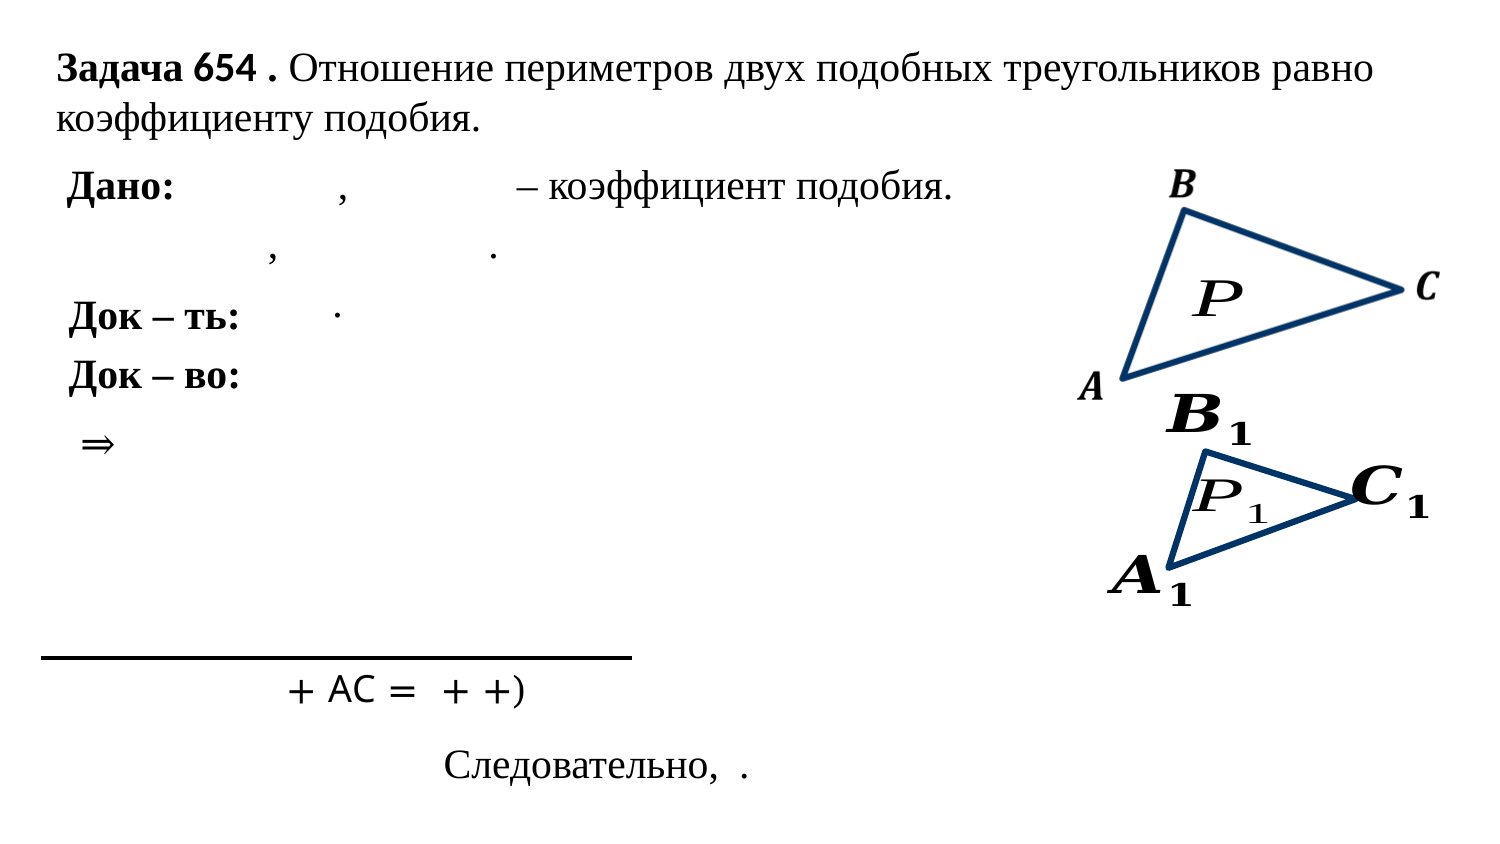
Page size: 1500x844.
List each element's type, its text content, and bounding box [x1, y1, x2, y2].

text_box Док – во: [53, 339, 257, 404]
picture [1056, 150, 1461, 418]
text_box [1104, 386, 1434, 614]
text_box Дано: [51, 150, 191, 215]
text_box Задача 654 . Отношение периметров двух подобных треугольников равно коэффициенту подобия. [41, 32, 1481, 147]
text_box Док – ть: [53, 280, 256, 345]
